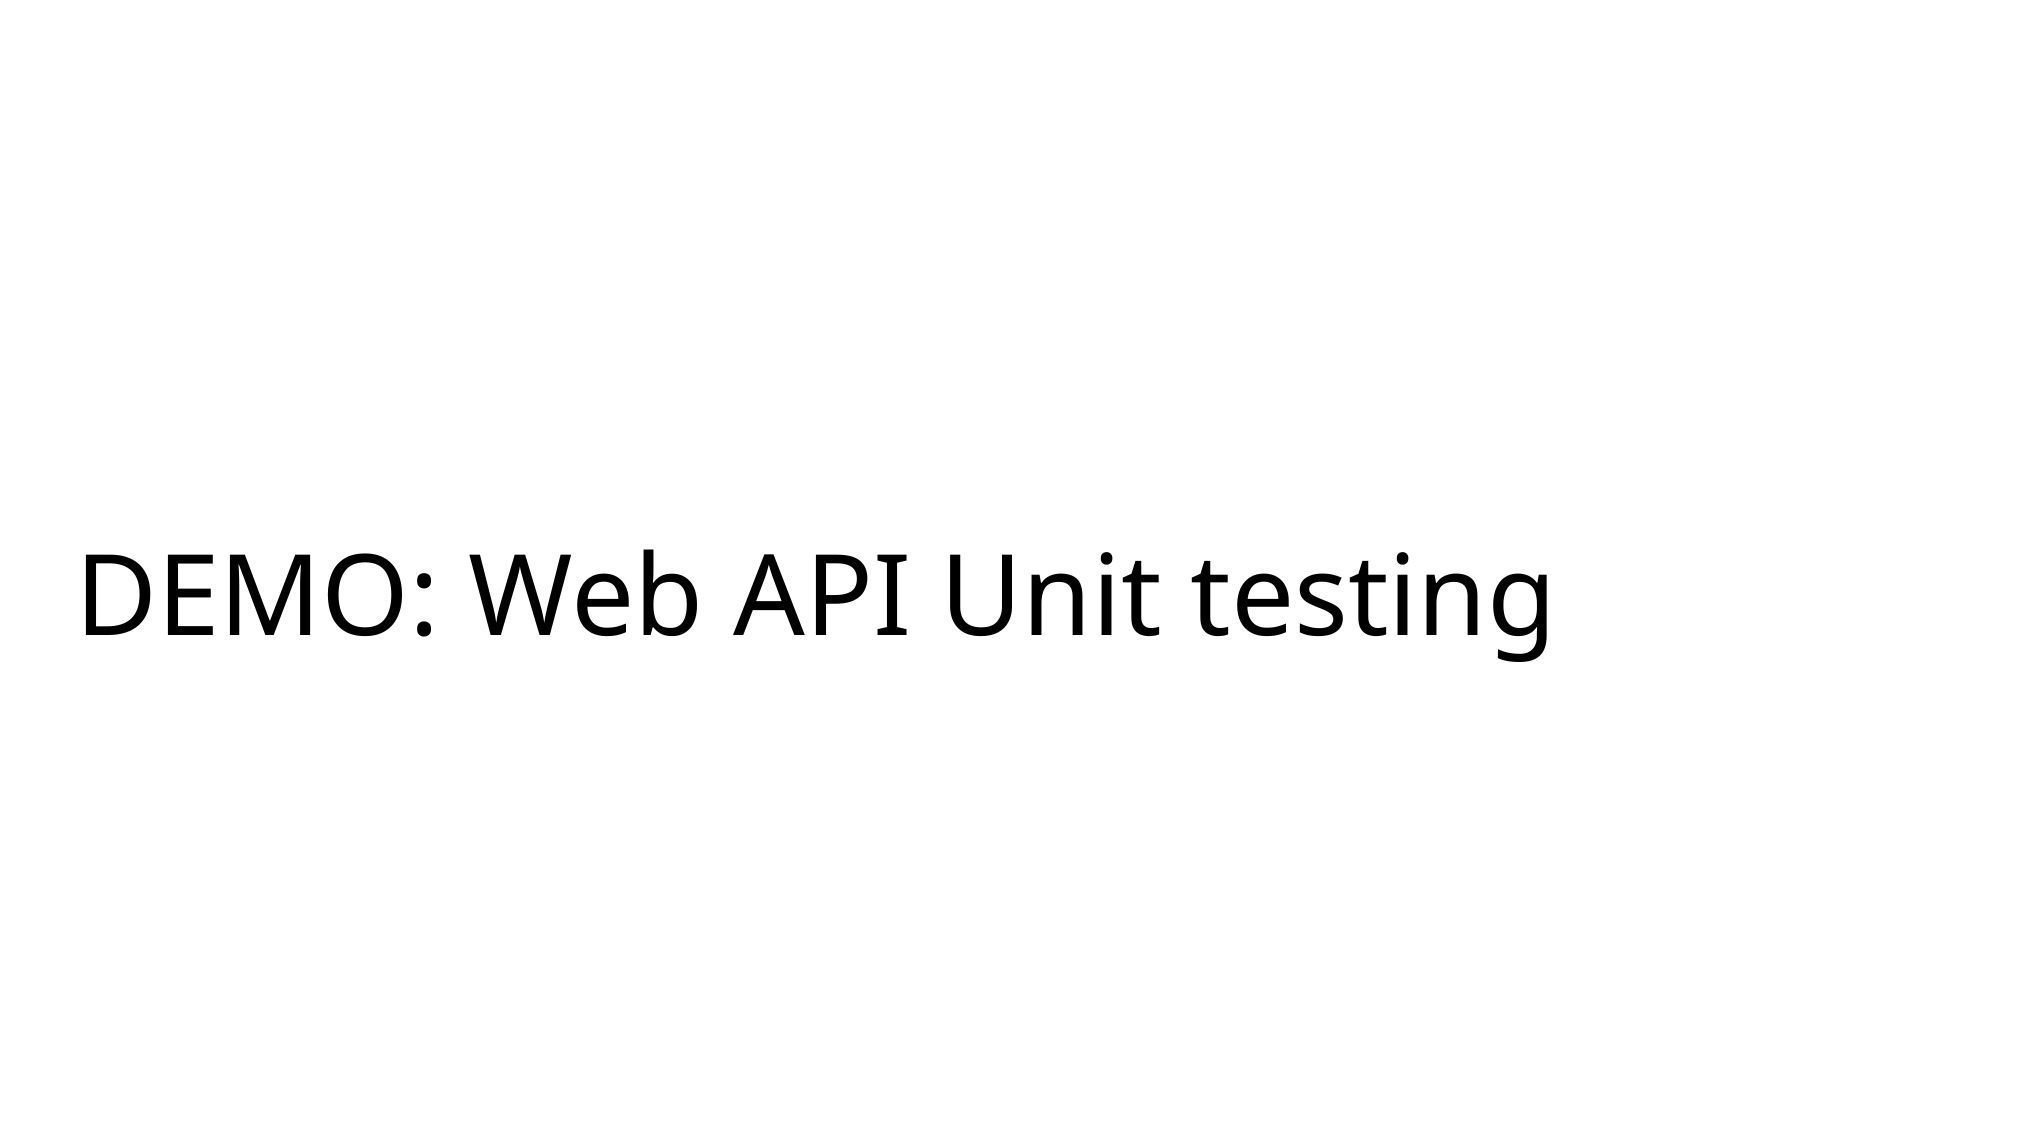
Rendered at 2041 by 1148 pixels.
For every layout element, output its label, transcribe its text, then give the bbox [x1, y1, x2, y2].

title DEMO: Web API Unit testing [45, 498, 1996, 649]
